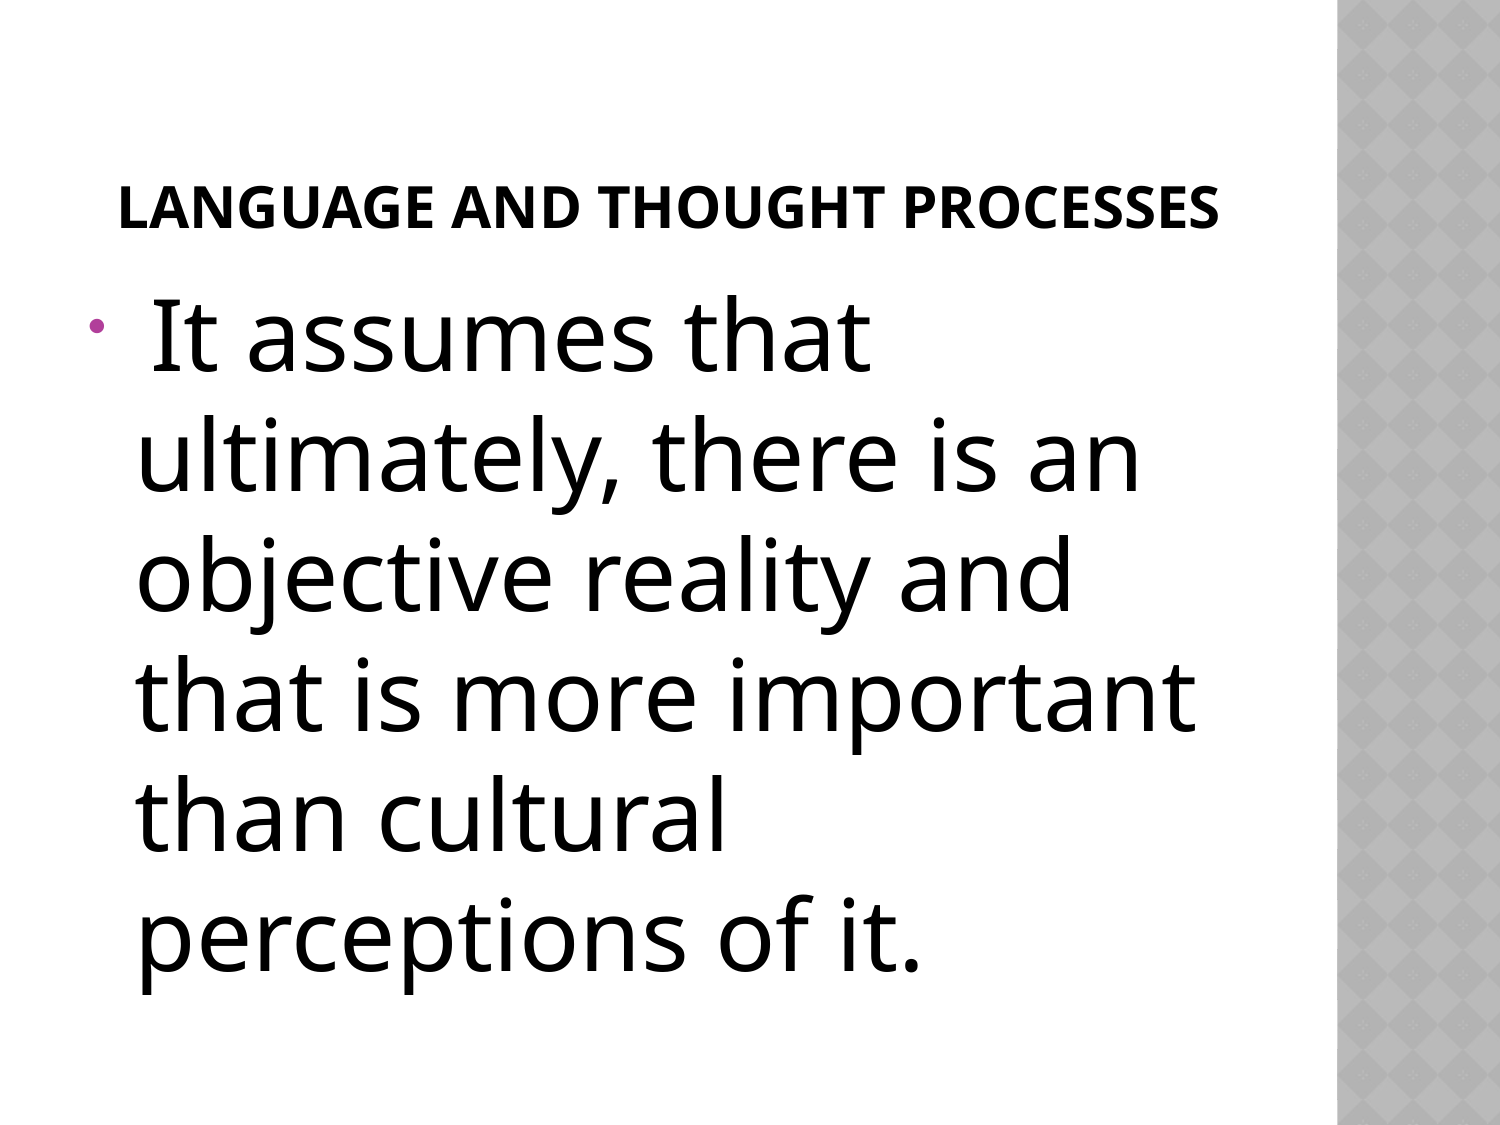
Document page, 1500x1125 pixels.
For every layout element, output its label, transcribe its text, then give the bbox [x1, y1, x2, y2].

title Language and thought processes [75, 52, 1263, 240]
list It assumes that ultimately, there is an objective reality and that is more important than cultural perceptions of it. [75, 264, 1263, 1059]
